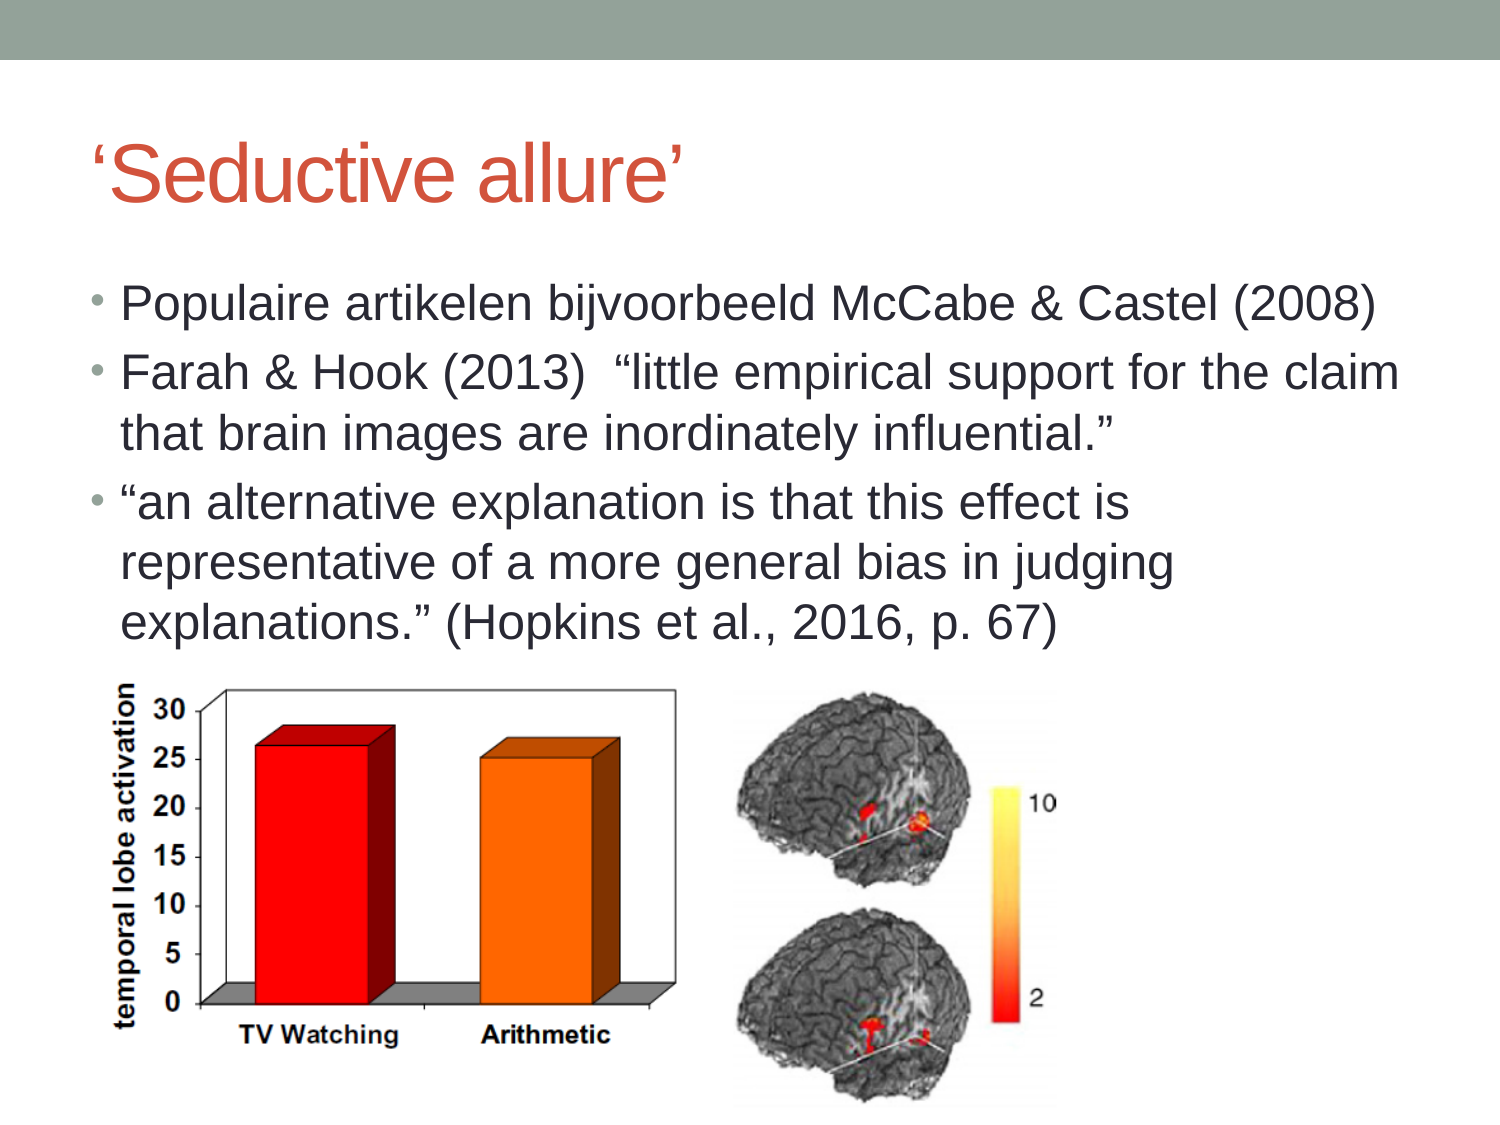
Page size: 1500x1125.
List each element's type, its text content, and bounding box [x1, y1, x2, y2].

picture [100, 656, 1069, 1125]
list Populaire artikelen bijvoorbeeld McCabe & Castel (2008) Farah & Hook (2013) “little empirical support for the claim that brain images are inordinately influential.” “an alternative explanation is that this effect is representative of a more general bias in judging explanations.” (Hopkins et al., 2016, p. 67) [75, 262, 1425, 1063]
title ‘Seductive allure’ [75, 87, 1425, 250]
